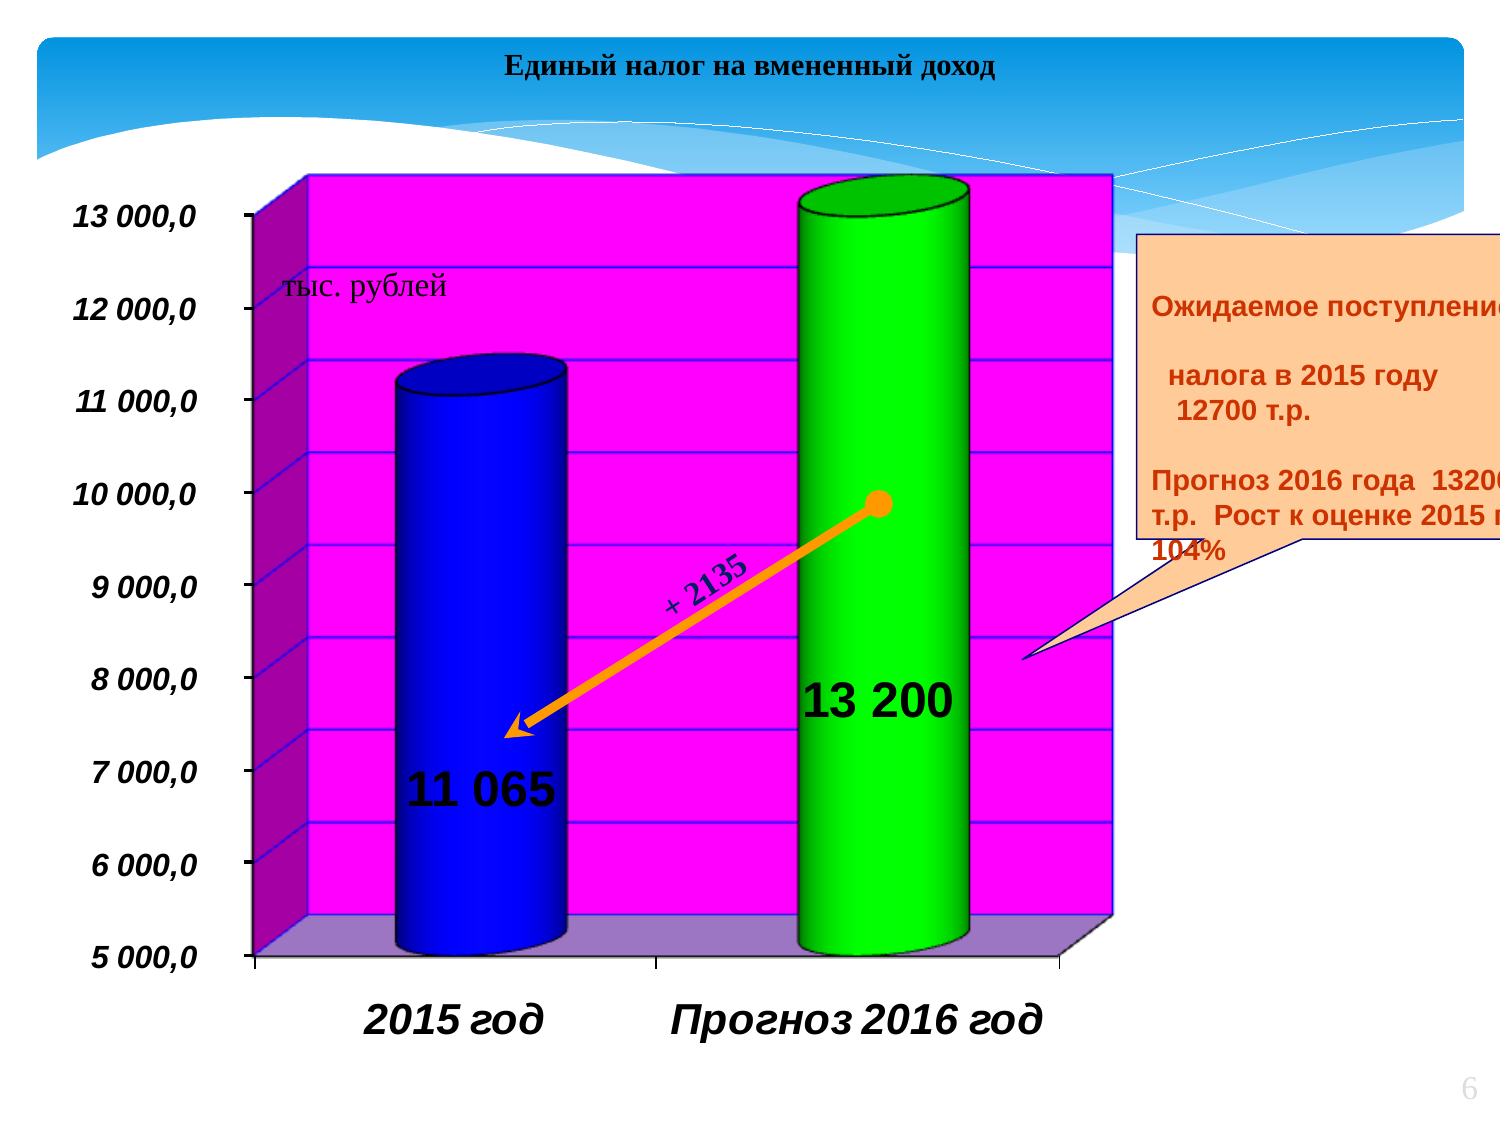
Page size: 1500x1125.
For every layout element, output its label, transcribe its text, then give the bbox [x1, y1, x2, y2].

text_box 6 [1446, 1076, 1500, 1114]
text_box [20, 140, 1500, 1068]
title Единый налог на вмененный доход [0, 0, 1500, 126]
